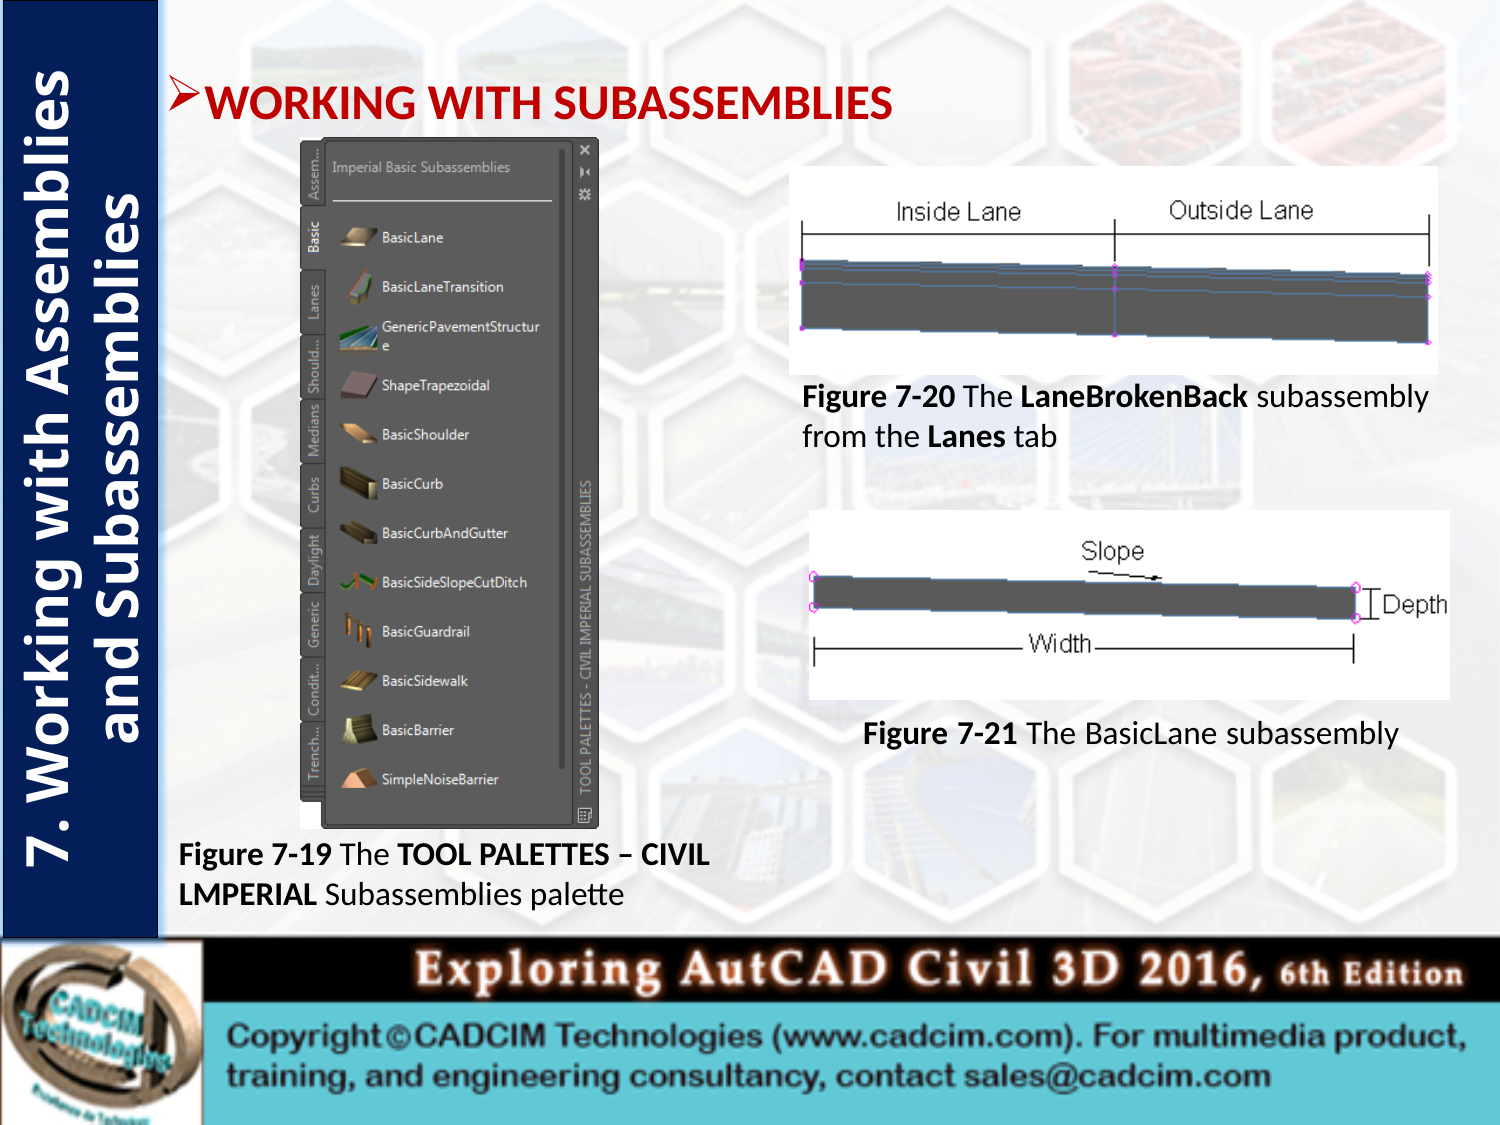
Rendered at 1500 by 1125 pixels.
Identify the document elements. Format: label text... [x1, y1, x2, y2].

text_box Figure 7-21 The BasicLane subassembly [848, 700, 1424, 760]
text_box Figure 7-19 The TOOL PALETTES – CIVIL LMPERIAL Subassemblies palette [163, 824, 763, 920]
text_box Figure 7-20 The LaneBrokenBack subassembly from the Lanes tab [787, 366, 1450, 462]
text_box WORKING WITH SUBASSEMBLIES [149, 61, 1188, 137]
picture [0, 0, 1500, 1125]
